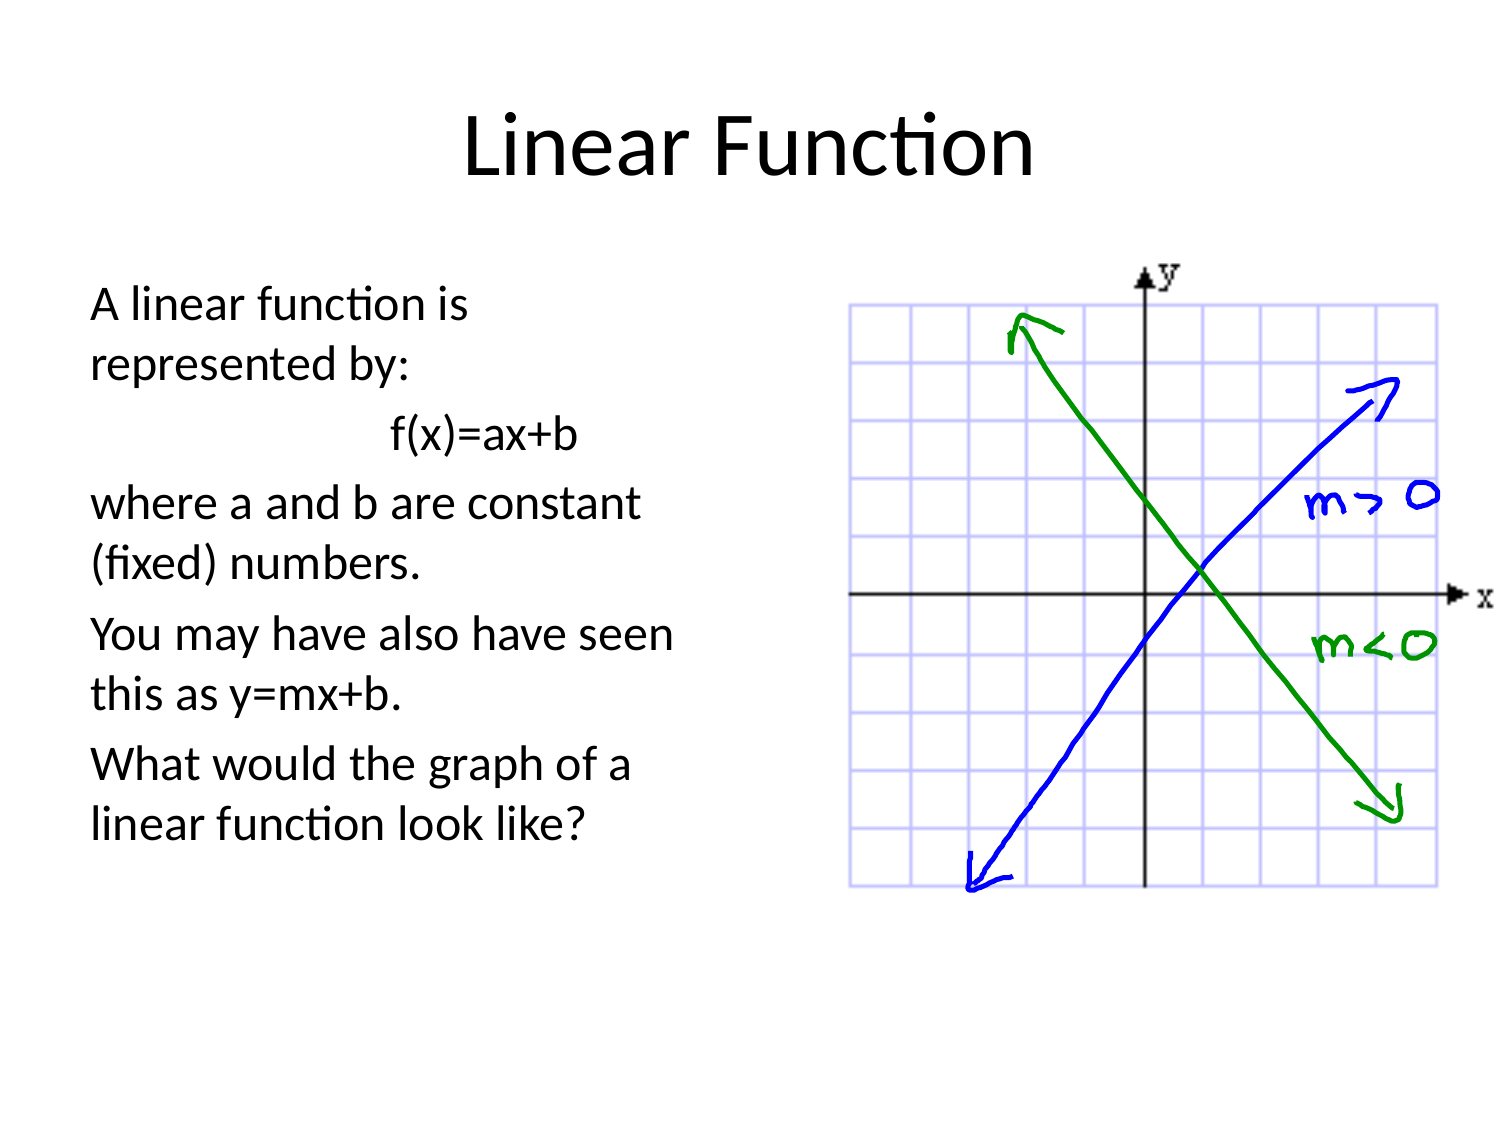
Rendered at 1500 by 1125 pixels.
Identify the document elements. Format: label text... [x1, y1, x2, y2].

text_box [1008, 314, 1436, 822]
list A linear function is represented by: f(x)=ax+b where a and b are constant (fixed) numbers. You may have also have seen this as y=mx+b. What would the graph of a linear function look like? [75, 262, 738, 1005]
title Linear Function [75, 45, 1425, 233]
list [797, 262, 1500, 983]
